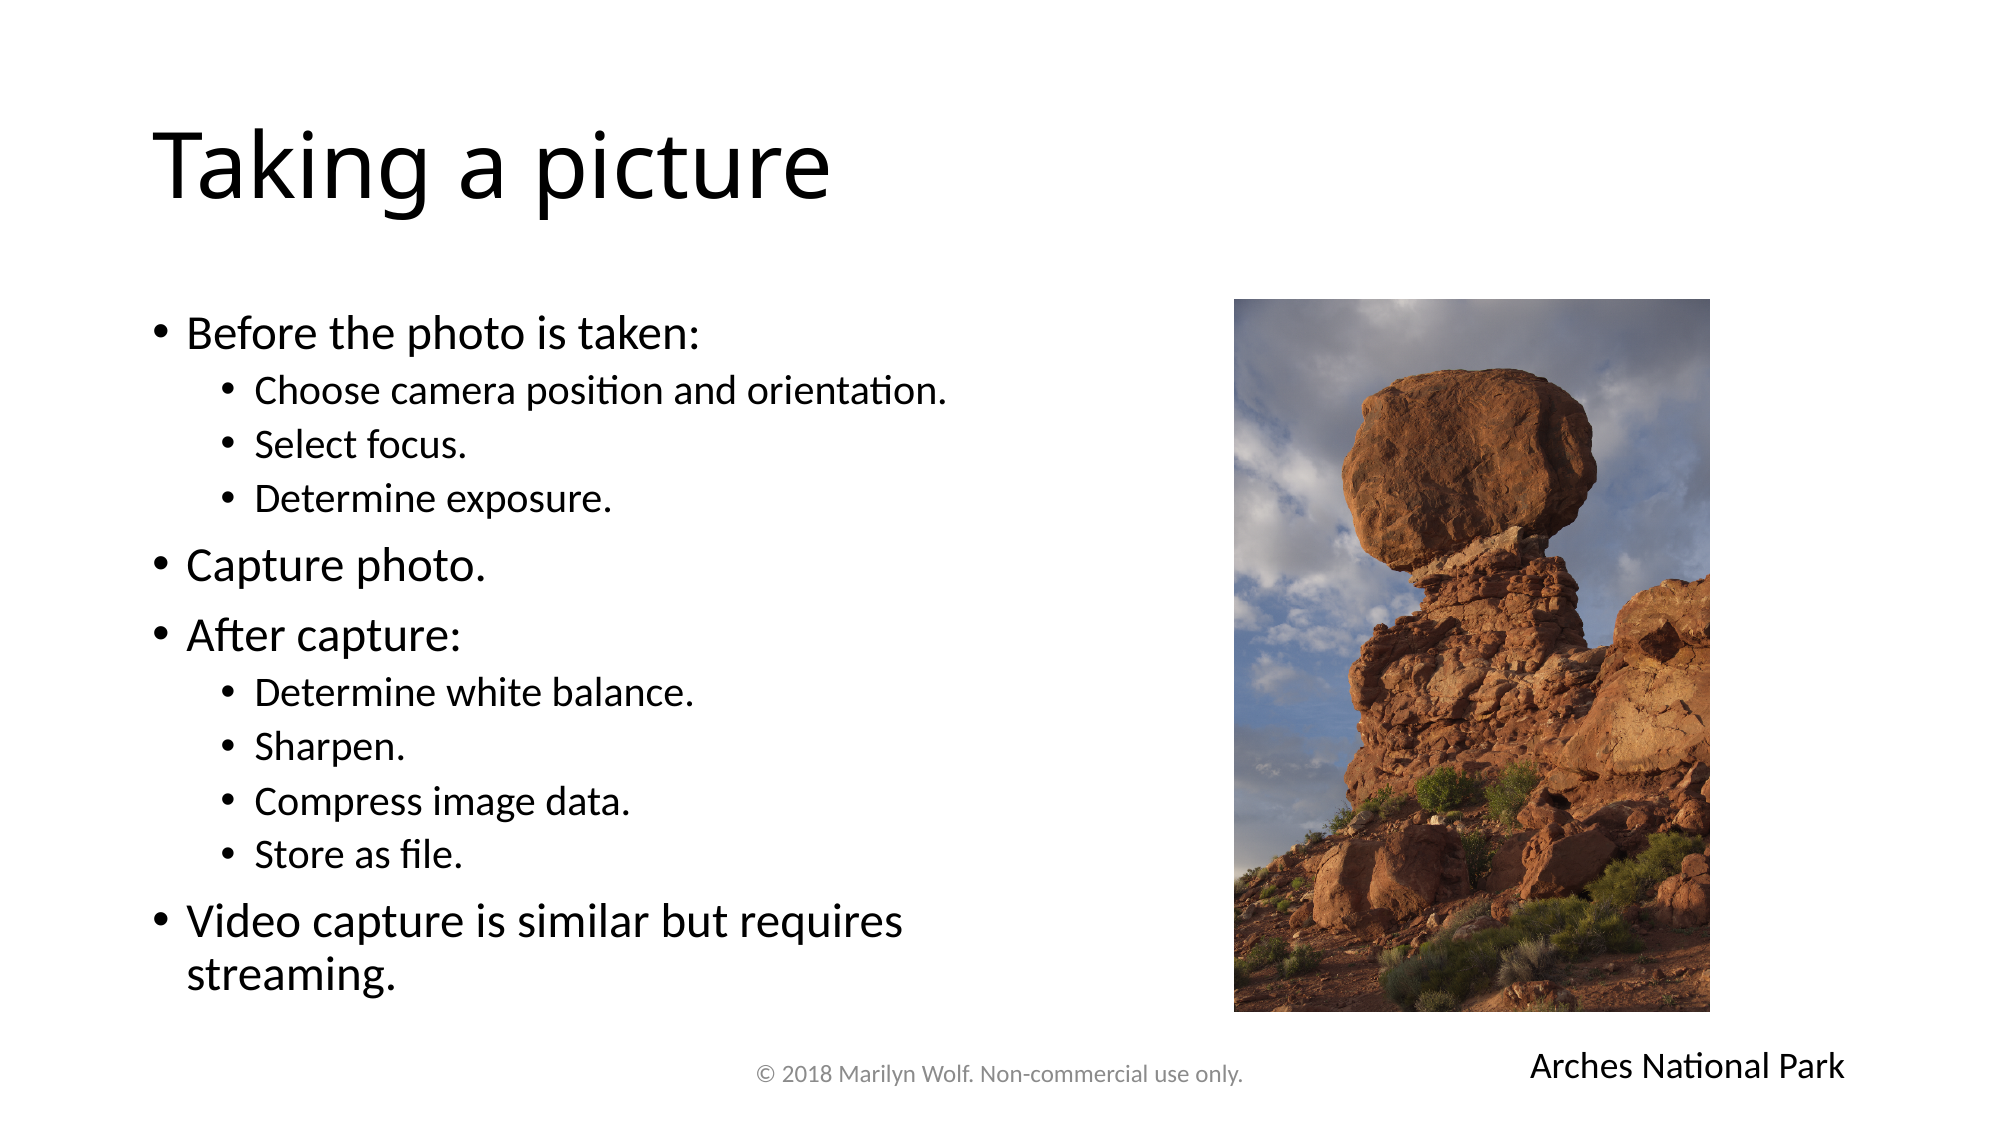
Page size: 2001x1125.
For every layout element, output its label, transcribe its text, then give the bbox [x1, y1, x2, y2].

footer © 2018 Marilyn Wolf. Non-commercial use only. [662, 1042, 1338, 1103]
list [1233, 299, 1710, 1012]
list Before the photo is taken: Choose camera position and orientation. Select focus. Determine exposure. Capture photo. After capture: Determine white balance. Sharpen. Compress image data. Store as file. Video capture is similar but requires streaming. [137, 299, 988, 1014]
text_box Arches National Park [1515, 1033, 1861, 1094]
title Taking a picture [137, 59, 1863, 278]
